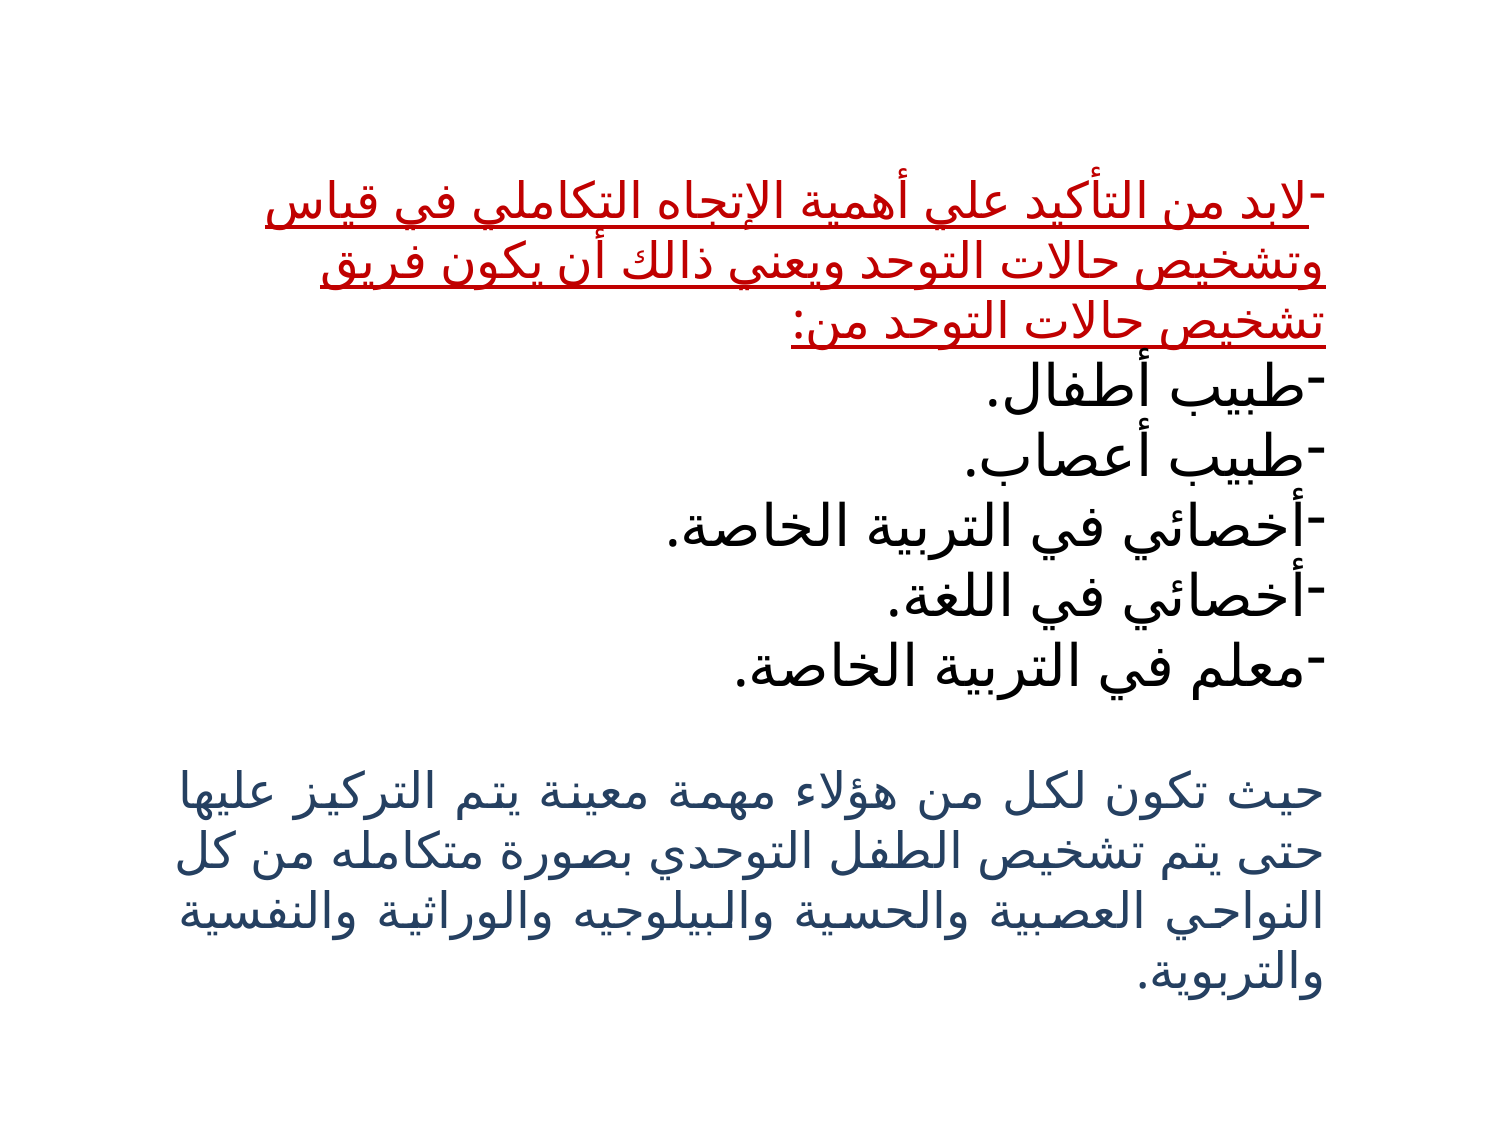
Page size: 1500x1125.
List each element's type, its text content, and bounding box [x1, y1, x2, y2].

text_box لابد من التأكيد علي أهمية الإتجاه التكاملي في قياس وتشخيص حالات التوحد ويعني ذالك أن يكون فريق تشخيص حالات التوحد من: طبيب أطفال. طبيب أعصاب. أخصائي في التربية الخاصة. أخصائي في اللغة. معلم في التربية الخاصة. حيث تكون لكل من هؤلاء مهمة معينة يتم التركيز عليها حتى يتم تشخيص الطفل التوحدي بصورة متكامله من كل النواحي العصبية والحسية والبيلوجيه والوراثية والنفسية والتربوية. [159, 161, 1341, 1006]
